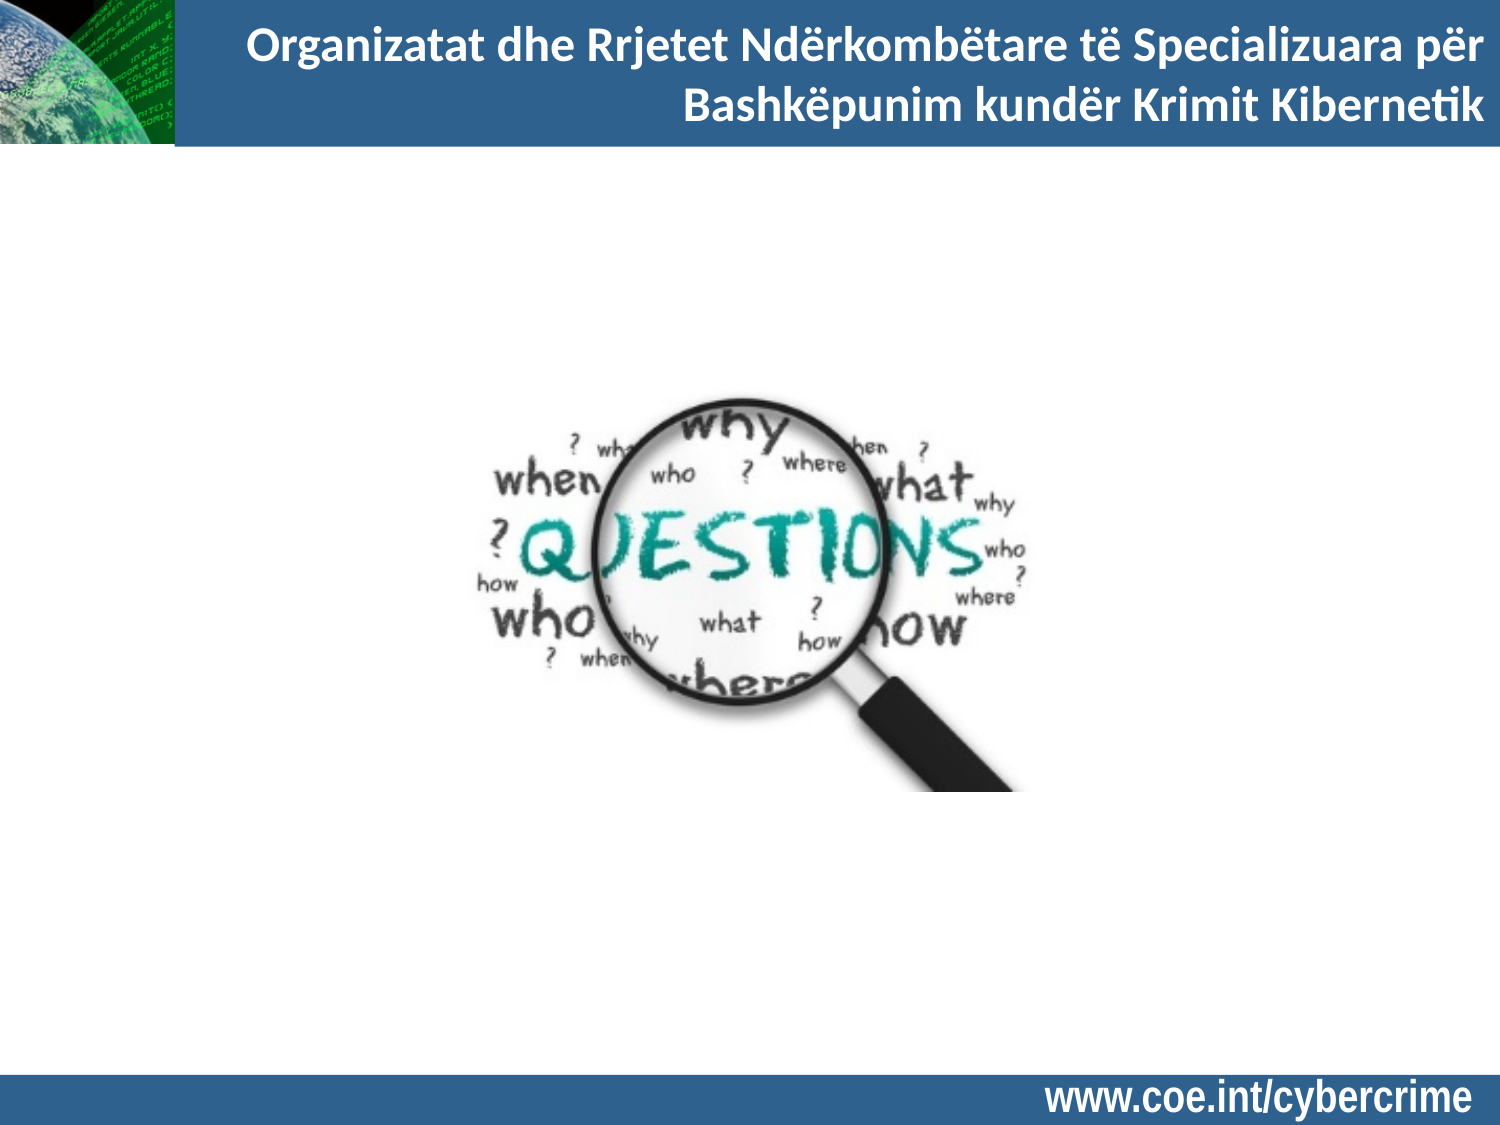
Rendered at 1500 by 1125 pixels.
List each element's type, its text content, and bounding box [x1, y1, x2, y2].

picture [0, 0, 175, 144]
text_box [0, 1073, 1030, 1125]
picture [443, 332, 1057, 793]
text_box www.coe.int/cybercrime [1030, 1059, 1500, 1125]
text_box Organizatat dhe Rrjetet Ndërkombëtare të Specializuara për Bashkëpunim kundër Krimit Kibernetik [177, 0, 1500, 149]
